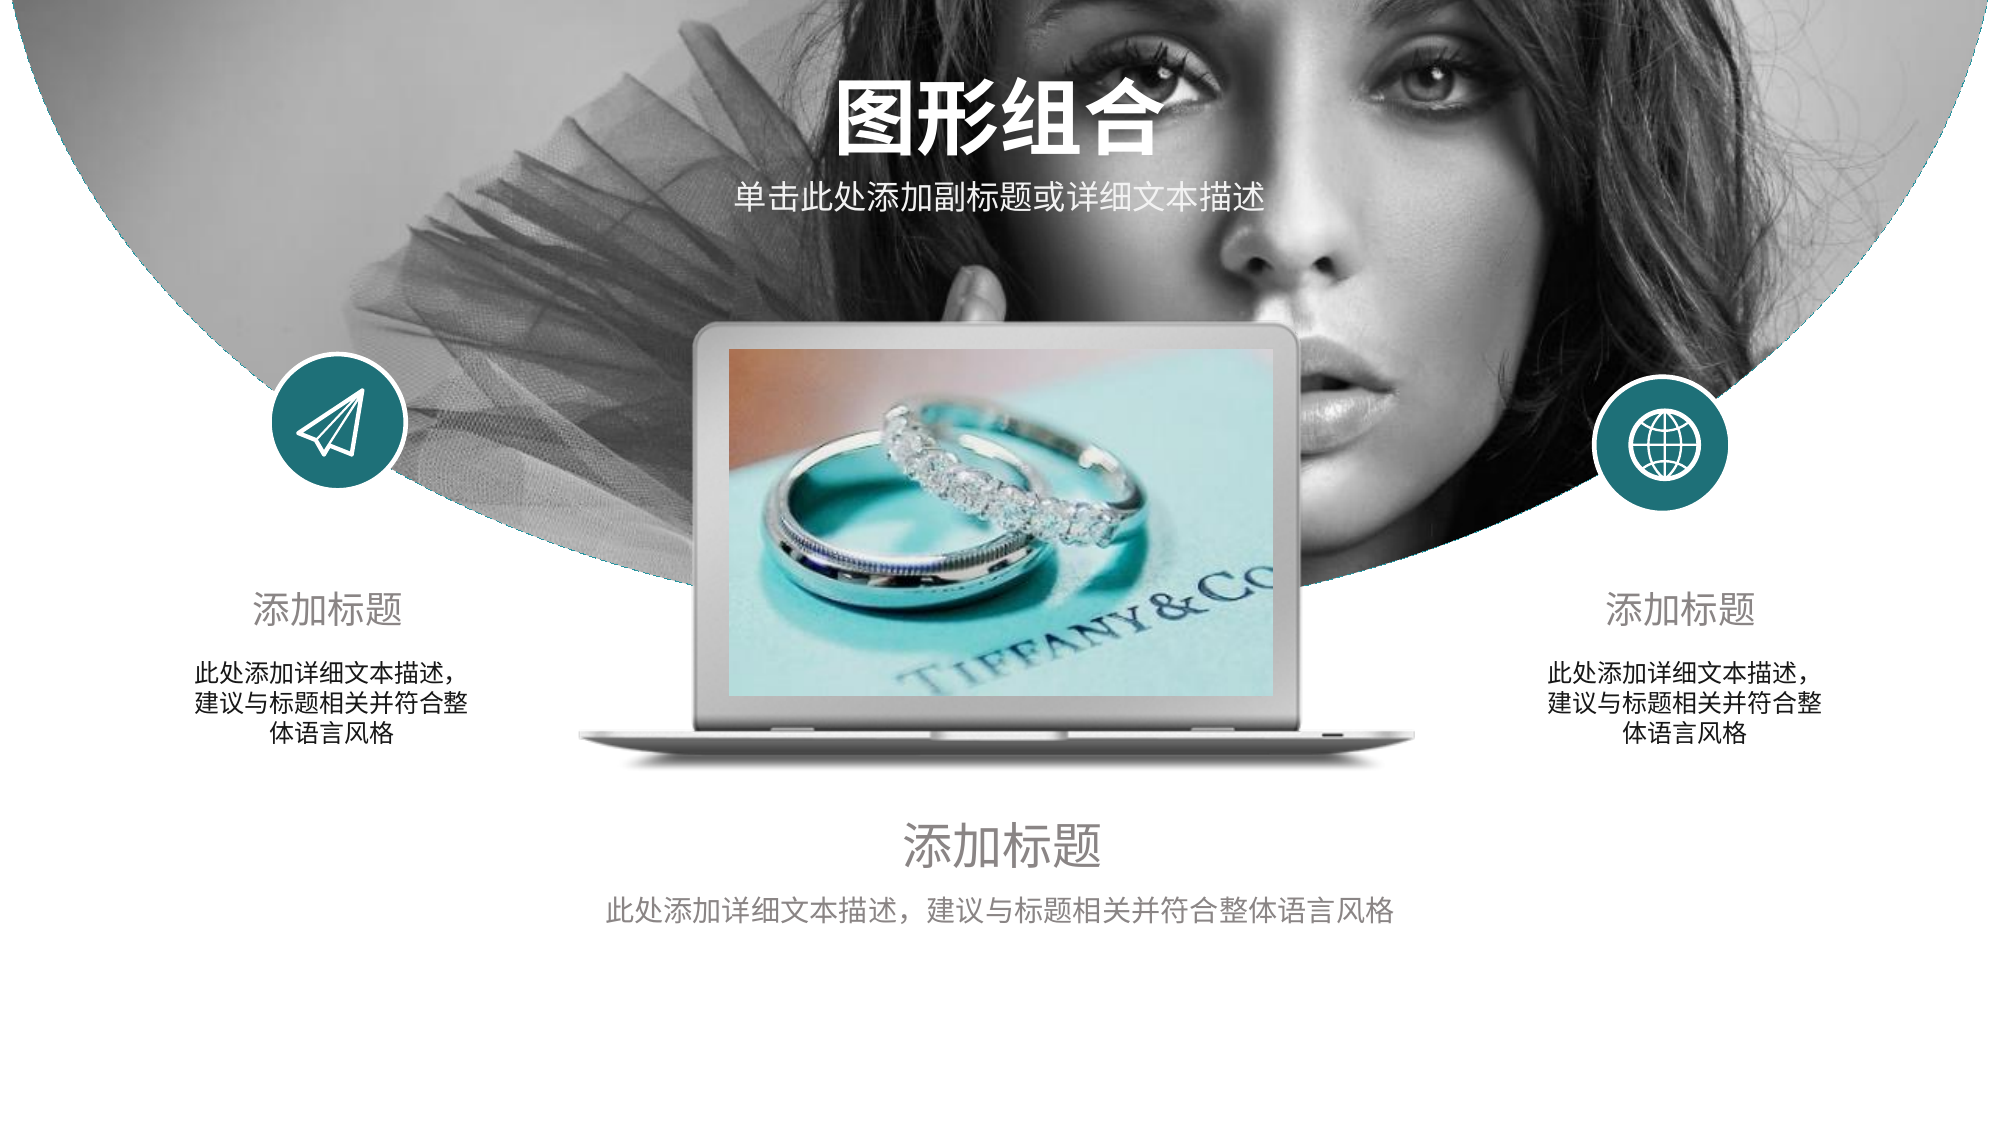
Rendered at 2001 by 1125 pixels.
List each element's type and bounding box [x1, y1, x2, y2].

picture [0, 0, 2000, 807]
text_box [1594, 376, 1731, 514]
text_box [692, 72, 1308, 225]
text_box [269, 354, 406, 491]
text_box [1524, 583, 1846, 756]
text_box [170, 583, 493, 756]
text_box [532, 819, 1468, 936]
